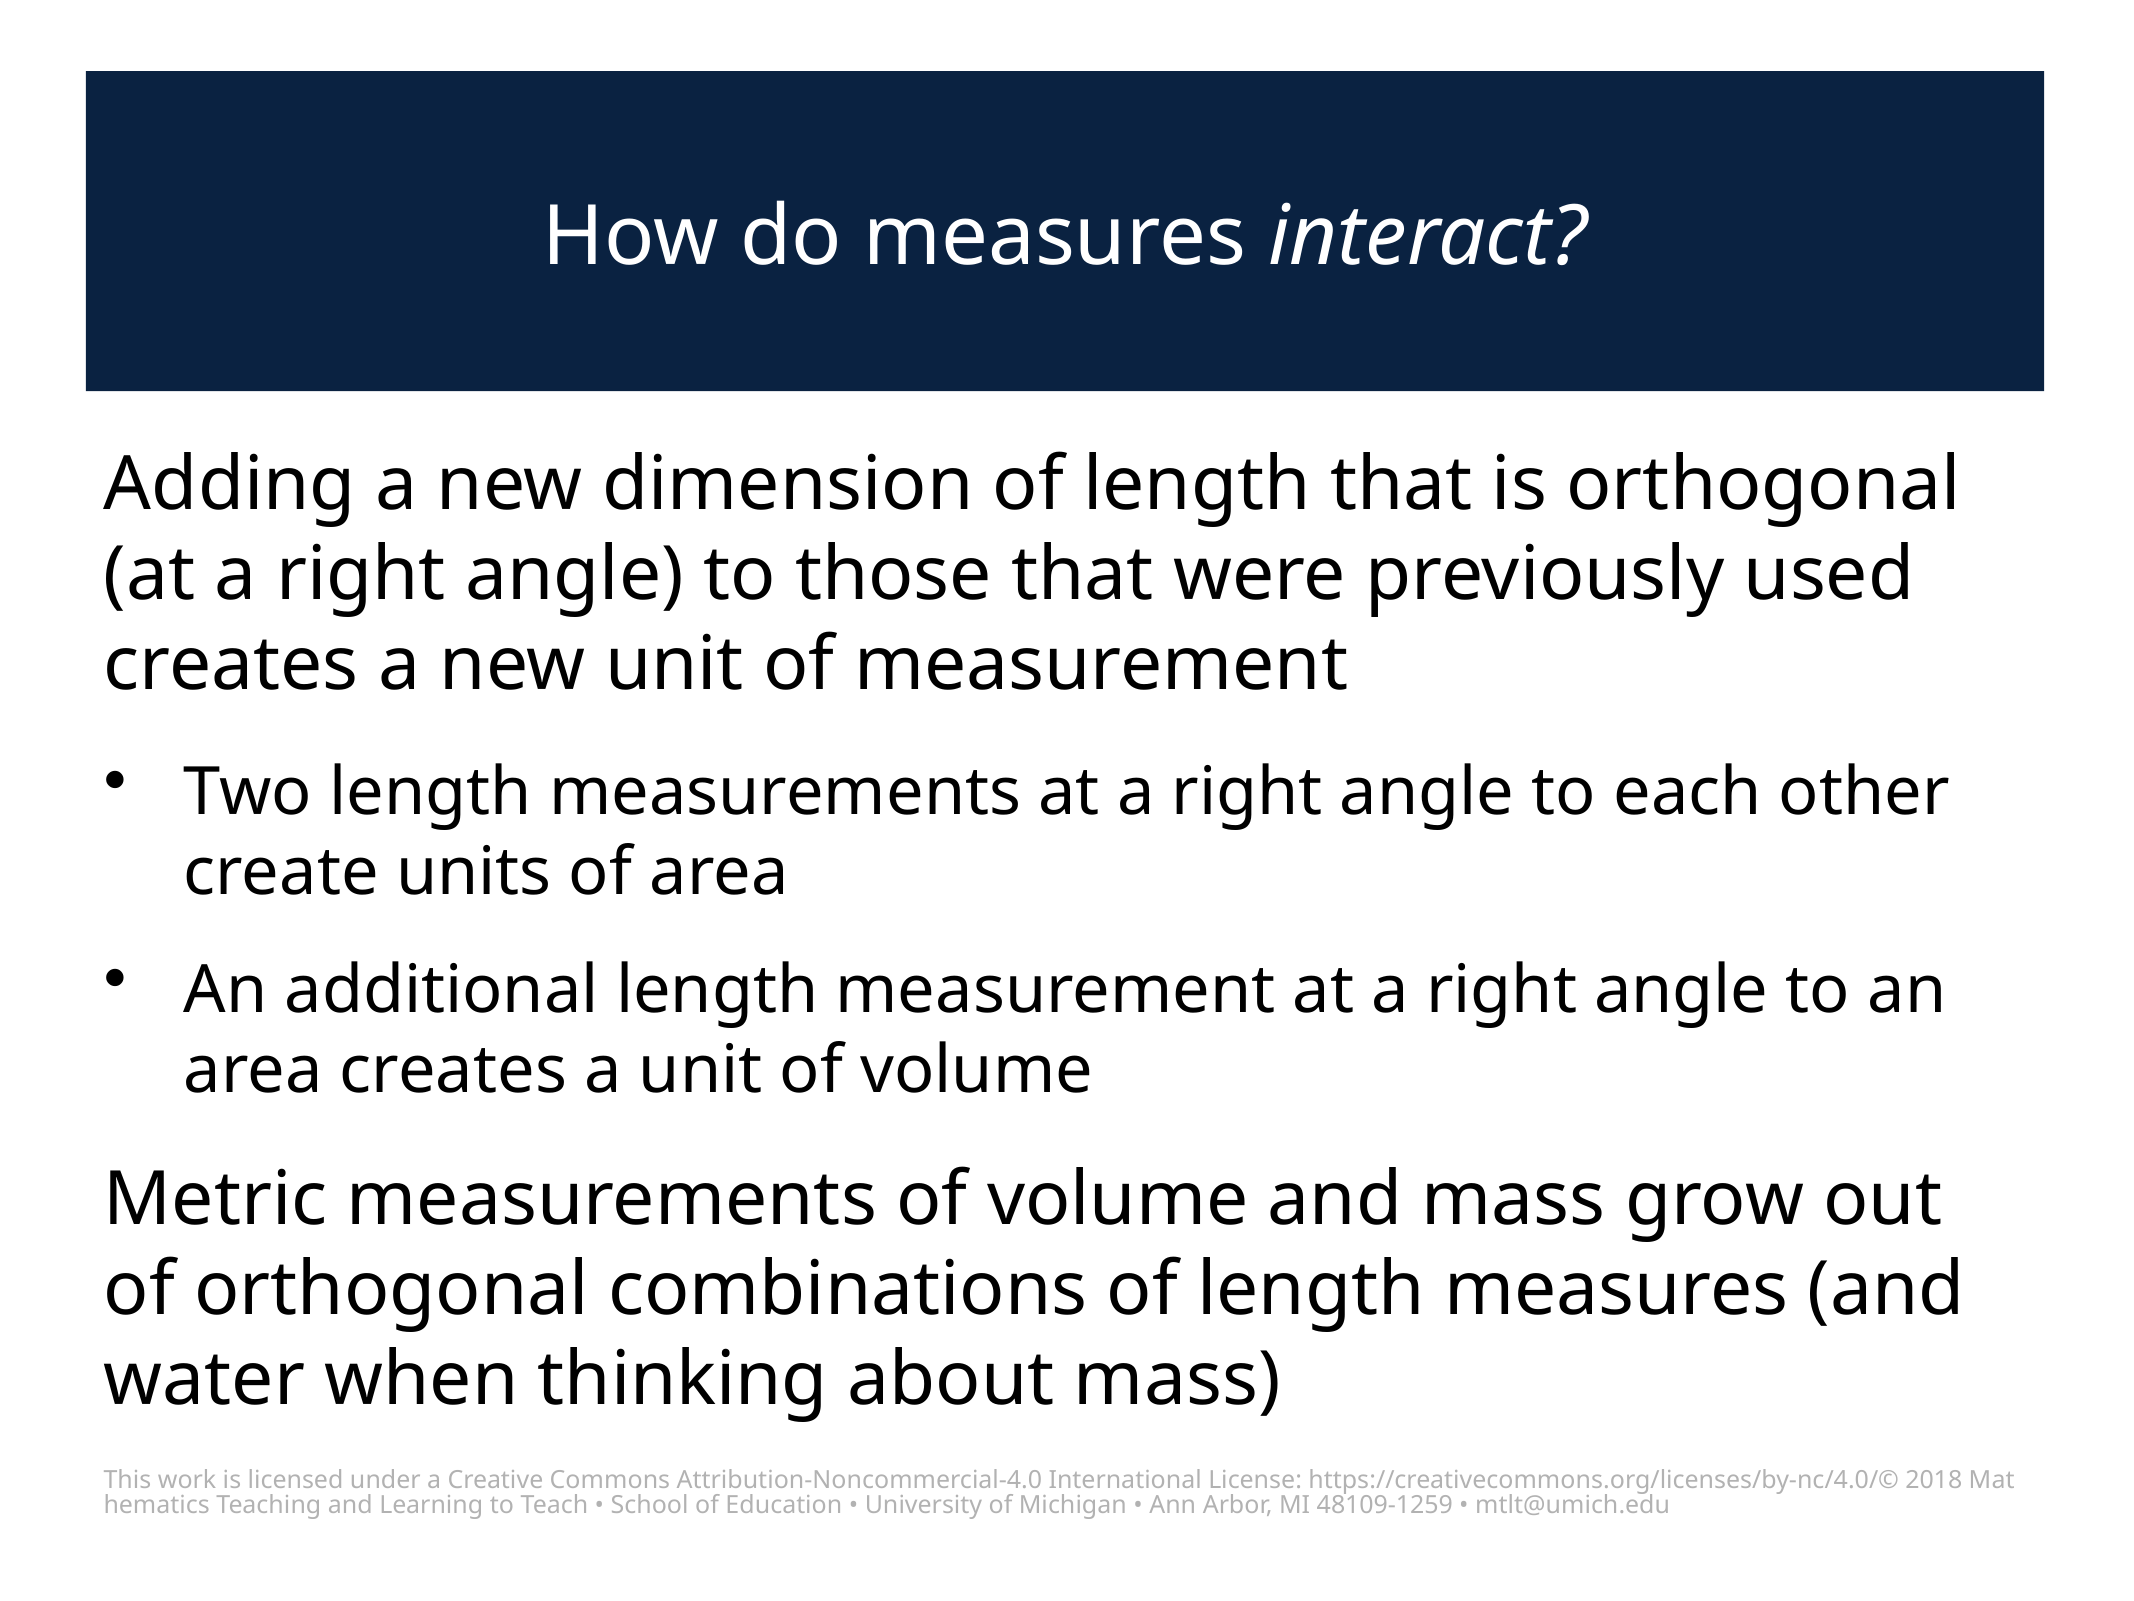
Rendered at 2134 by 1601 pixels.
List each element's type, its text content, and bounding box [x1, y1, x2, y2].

list Adding a new dimension of length that is orthogonal (at a right angle) to those that were previously used creates a new unit of measurement Two length measurements at a right angle to each other create units of area An additional length measurement at a right angle to an area creates a unit of volume Metric measurements of volume and mass grow out of orthogonal combinations of length measures (and water when thinking about mass) [88, 426, 2045, 1430]
footer This work is licensed under a Creative Commons Attribution-Noncommercial-4.0 International License: https://creativecommons.org/licenses/by-nc/4.0/ © 2018 Mathematics Teaching and Learning to Teach • School of Education • University of Michigan • Ann Arbor, MI 48109-1259 • mtlt@umich.edu [88, 1436, 2045, 1524]
title How do measures interact? [85, 71, 2045, 392]
